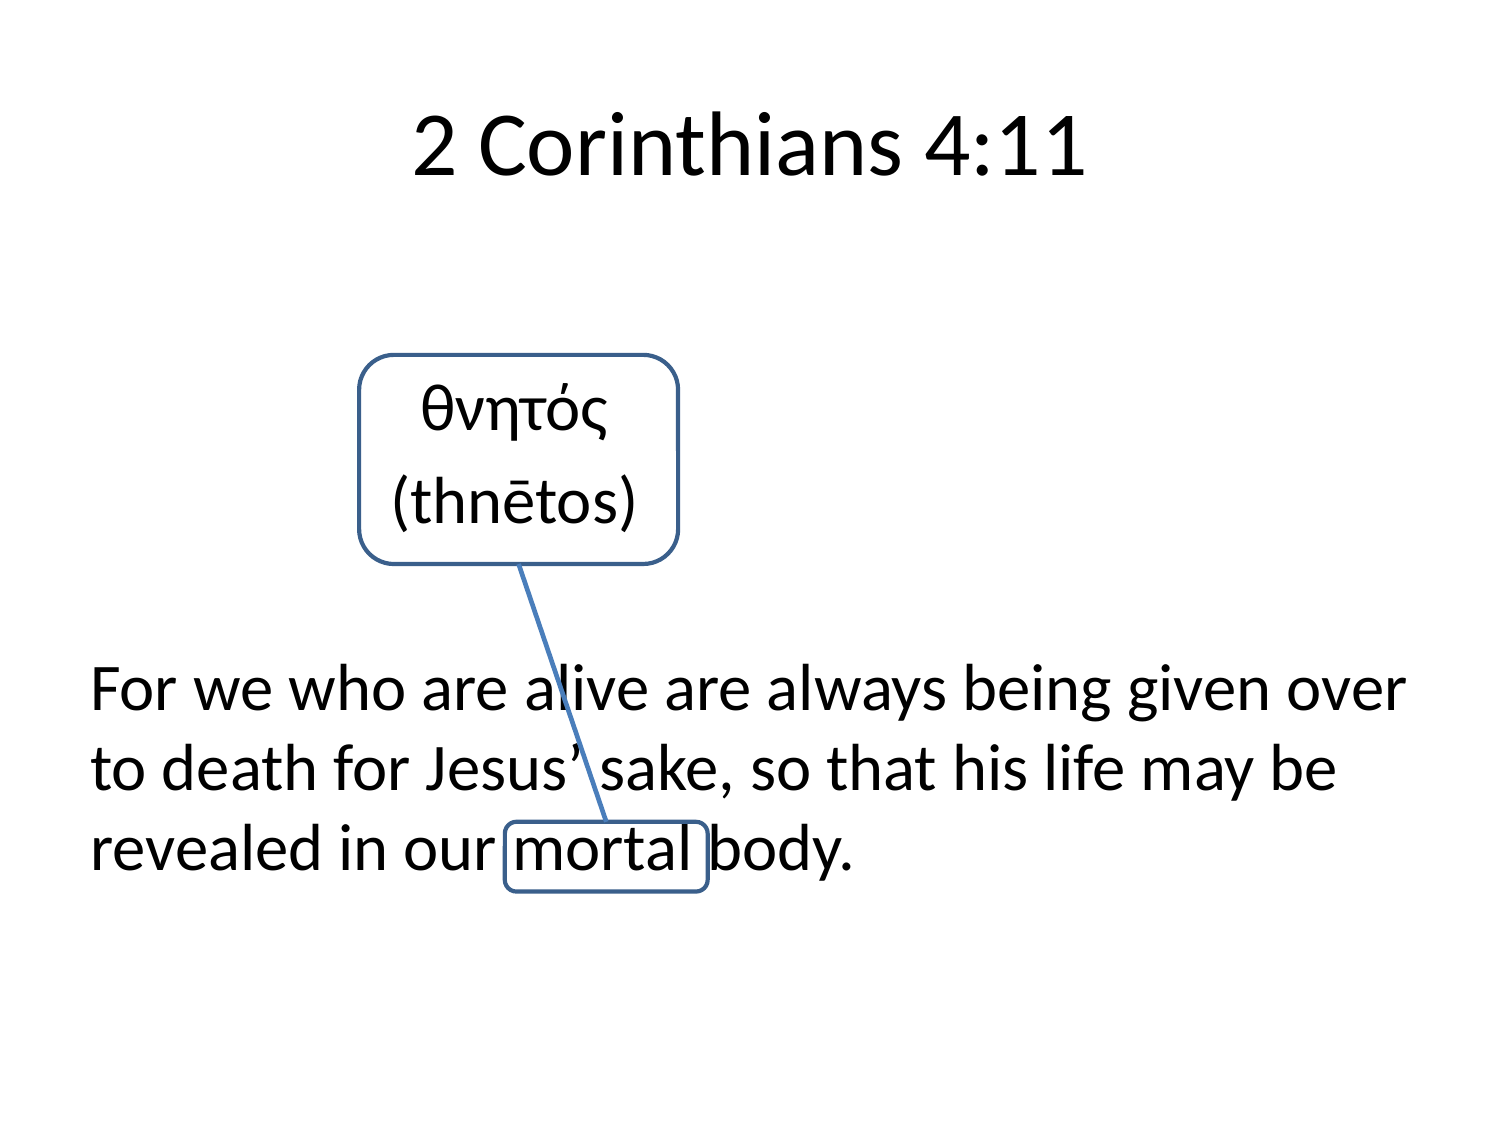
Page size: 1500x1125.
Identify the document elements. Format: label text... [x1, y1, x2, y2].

list θνητός (thnētos) For we who are alive are always being given over to death for Jesus’ sake, so that his life may be revealed in our mortal body. [75, 262, 1425, 1005]
text_box [357, 352, 681, 567]
text_box [502, 819, 710, 894]
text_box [518, 563, 607, 823]
title 2 Corinthians 4:11 [75, 45, 1425, 233]
